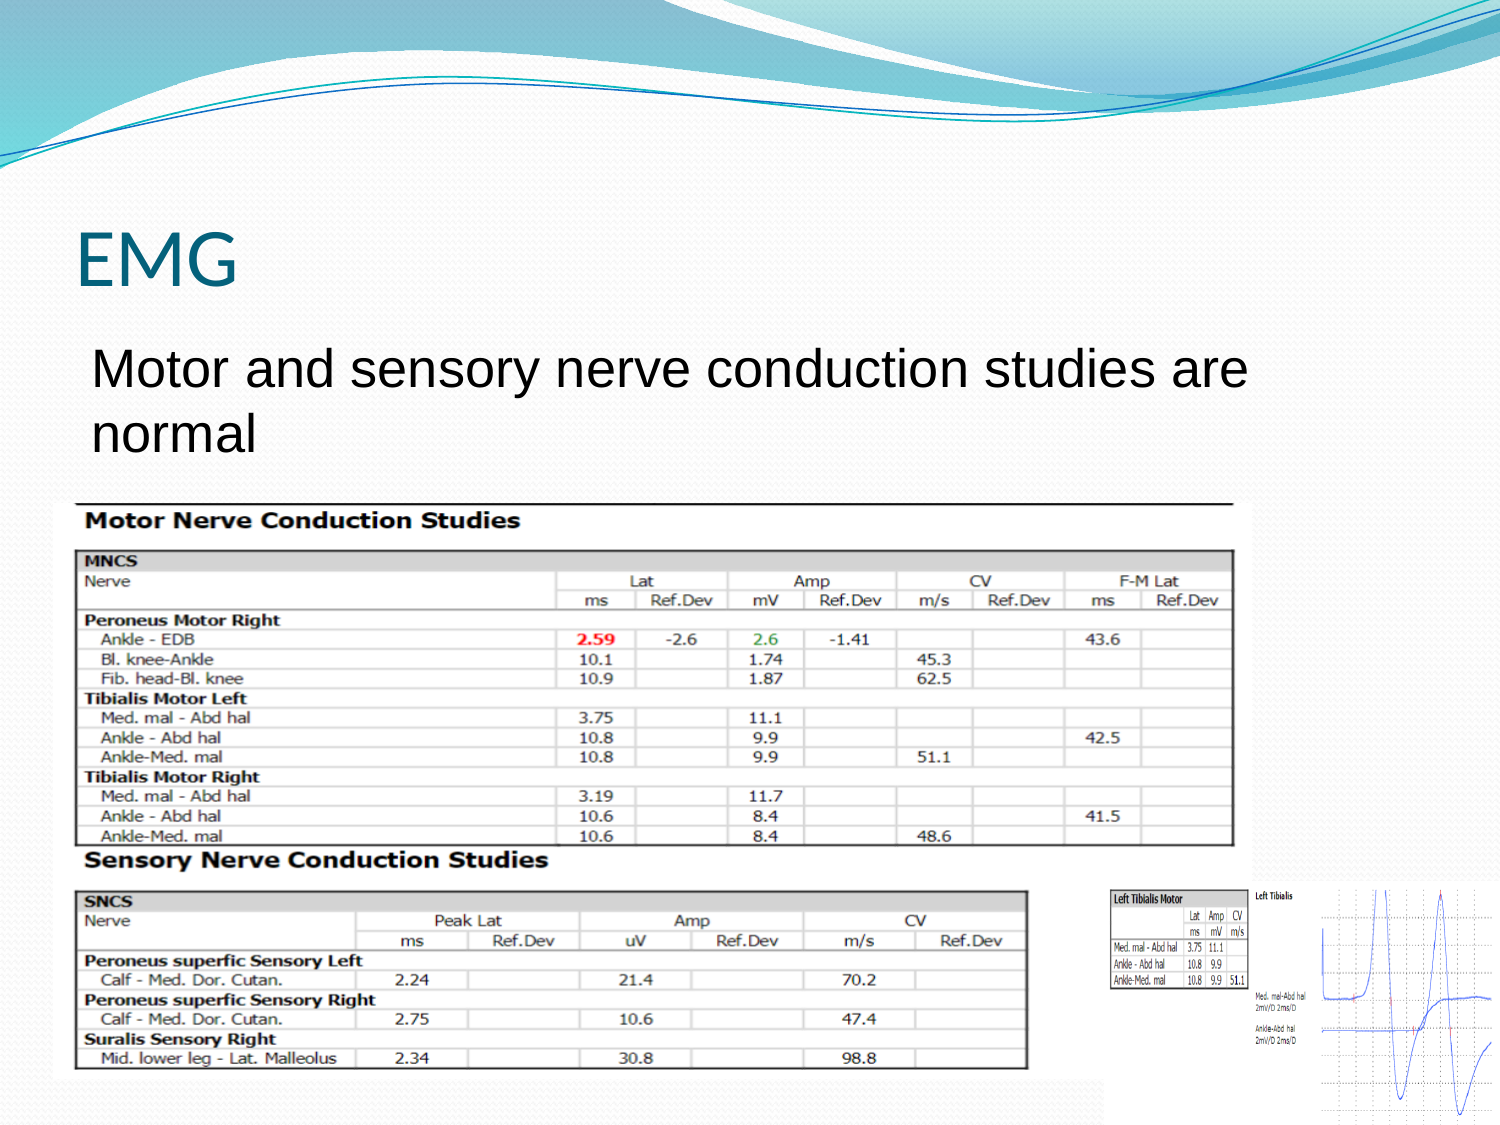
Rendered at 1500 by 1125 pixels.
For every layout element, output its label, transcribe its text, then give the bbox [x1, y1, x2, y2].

title EMG [75, 115, 1425, 303]
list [52, 503, 1252, 1080]
text_box Motor and sensory nerve conduction studies are normal [76, 325, 1353, 471]
picture [1104, 881, 1500, 1125]
